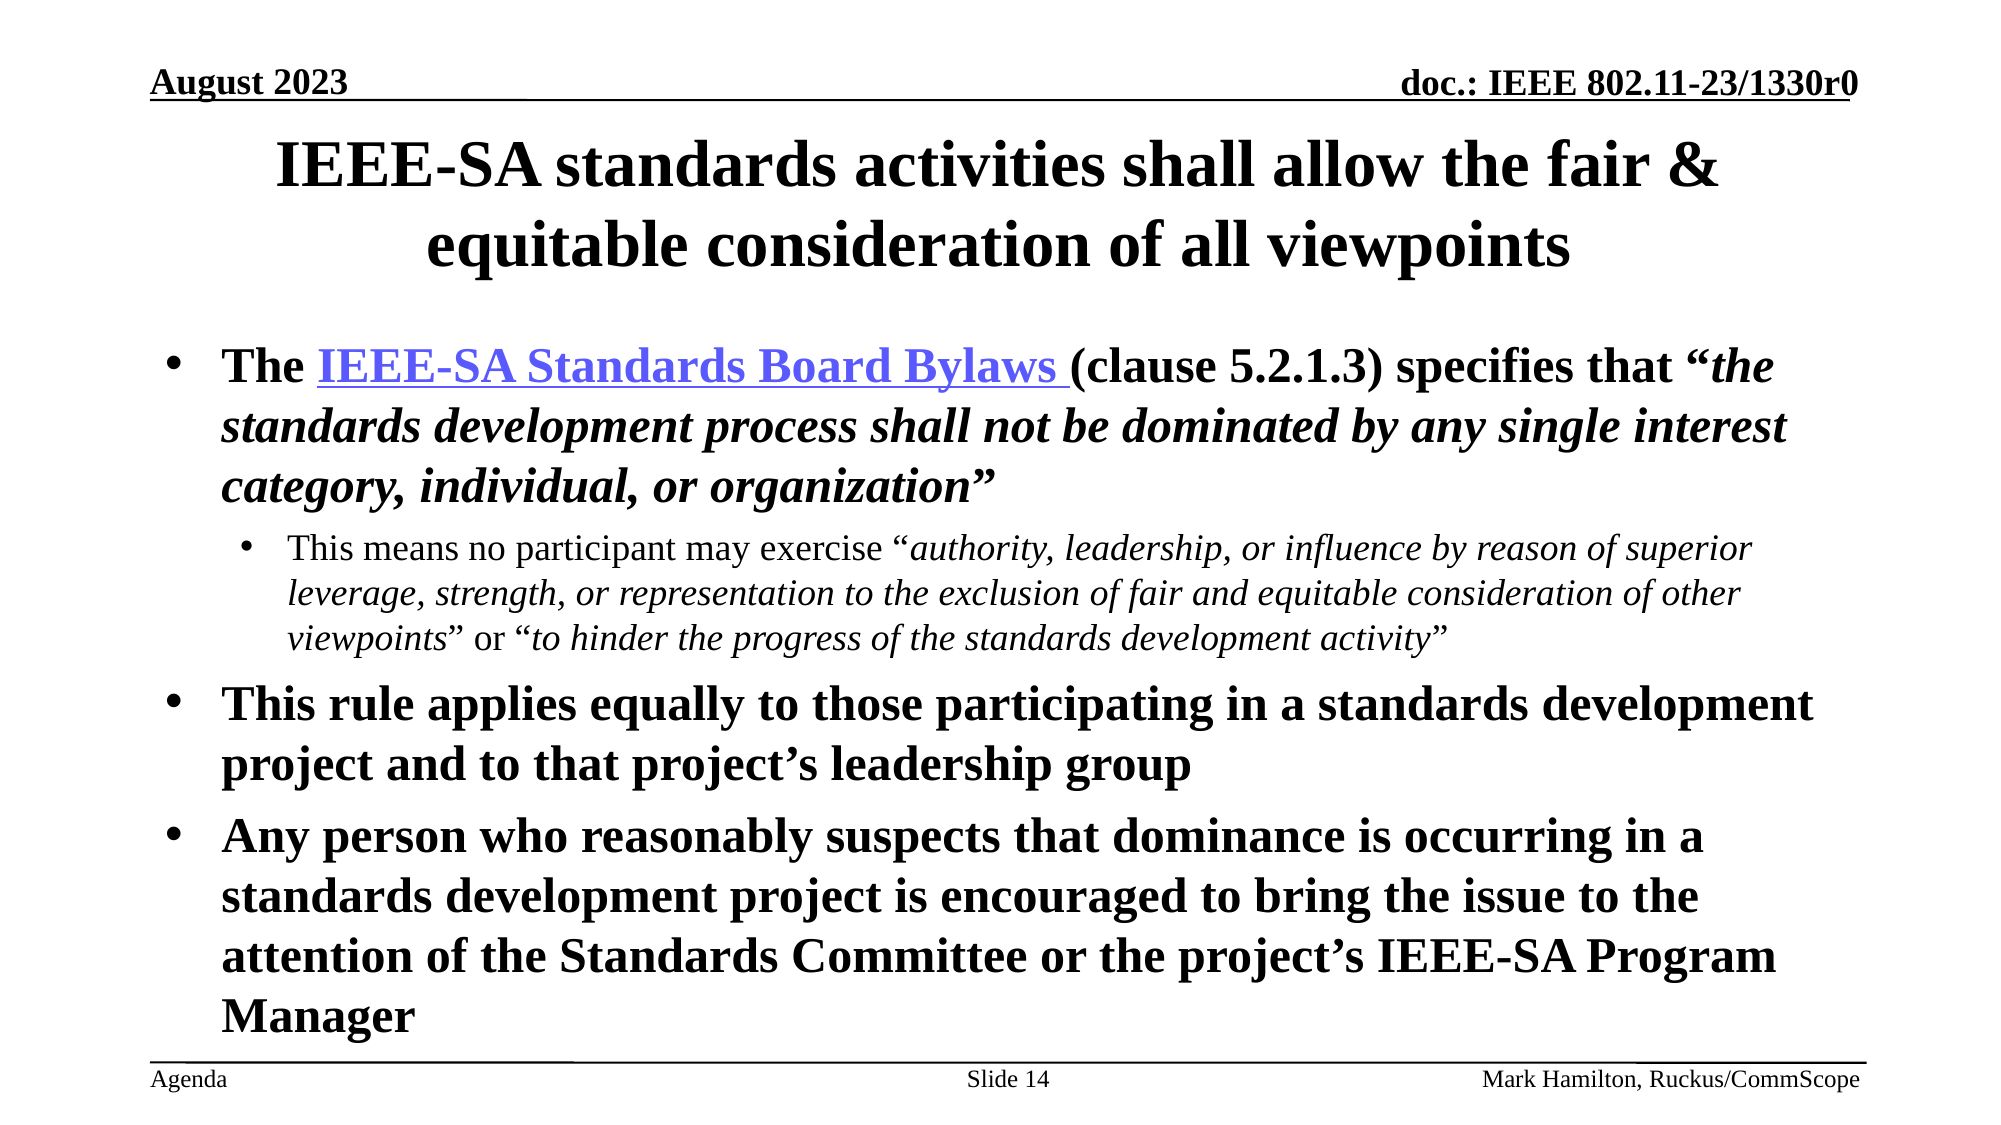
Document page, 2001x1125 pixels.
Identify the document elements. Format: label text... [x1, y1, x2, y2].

slide_number Slide 14 [950, 1061, 1067, 1123]
list The IEEE-SA Standards Board Bylaws (clause 5.2.1.3) specifies that “the standards development process shall not be dominated by any single interest category, individual, or organization” This means no participant may exercise “authority, leadership, or influence by reason of superior leverage, strength, or representation to the exclusion of fair and equitable consideration of other viewpoints” or “to hinder the progress of the standards development activity” This rule applies equally to those participating in a standards development project and to that project’s leadership group Any person who reasonably suspects that dominance is occurring in a standards development project is encouraged to bring the issue to the attention of the Standards Committee or the project’s IEEE-SA Program Manager [149, 324, 1850, 1000]
title IEEE-SA standards activities shall allow the fair & equitable consideration of all viewpoints [149, 112, 1850, 288]
